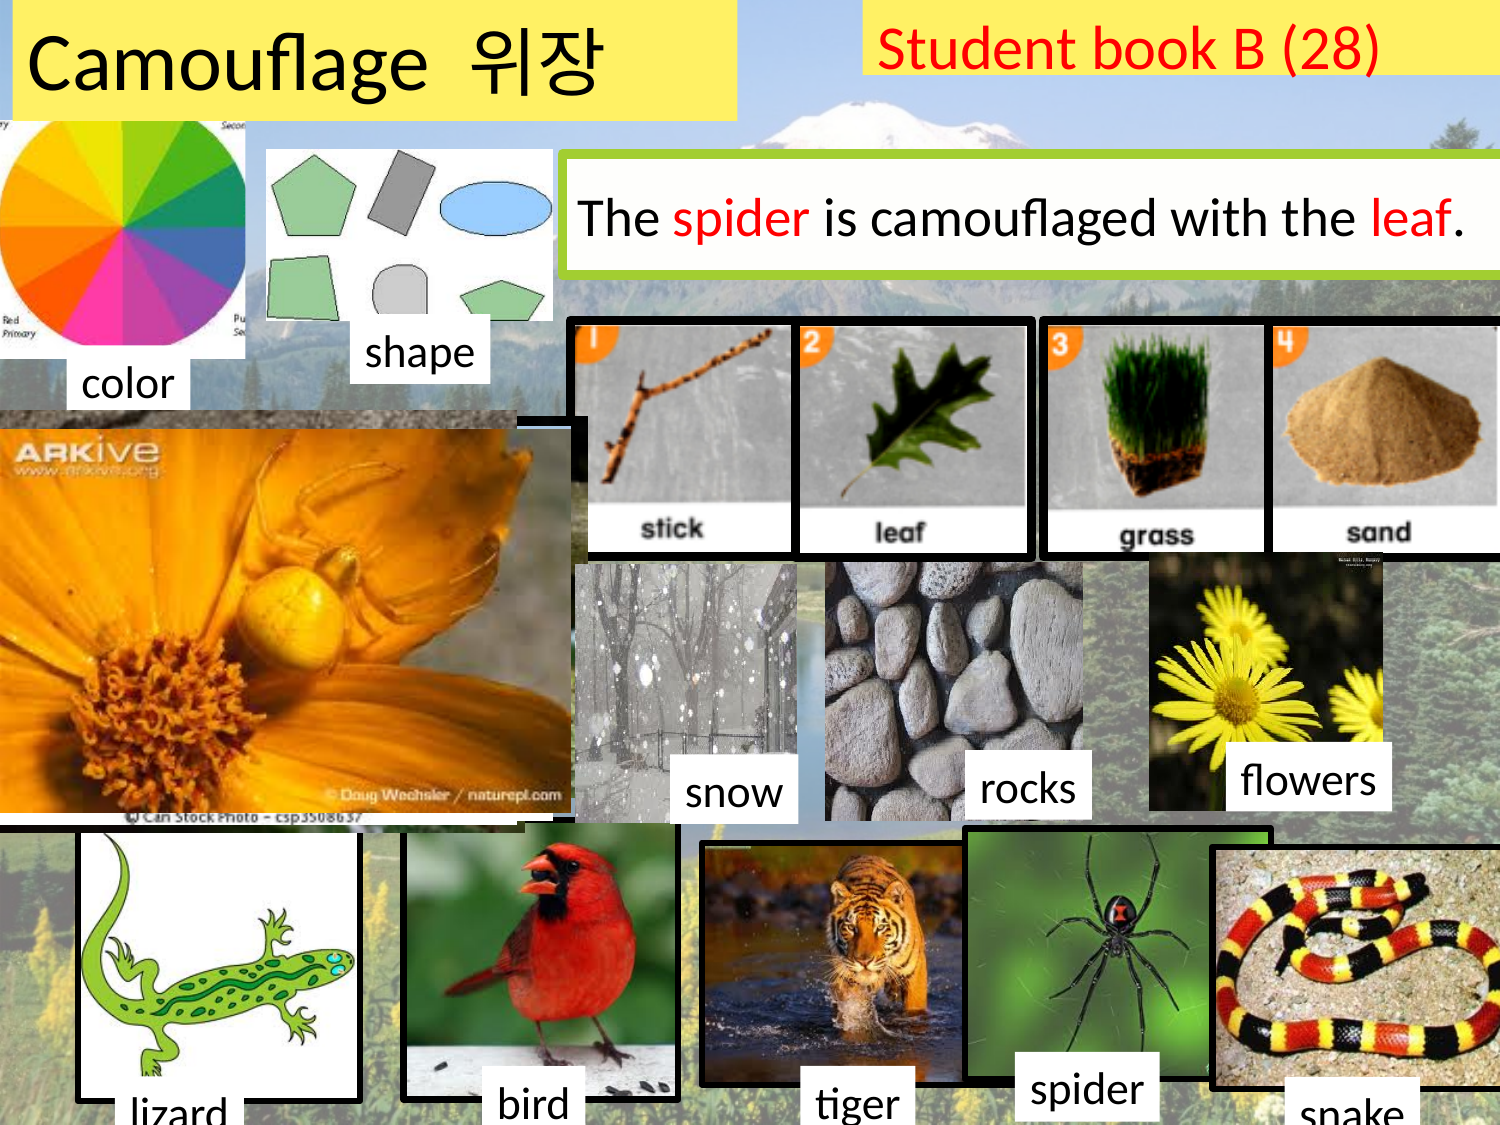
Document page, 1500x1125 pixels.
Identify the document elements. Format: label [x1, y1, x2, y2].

text_box [80, 841, 358, 1125]
text_box [406, 822, 676, 1125]
text_box [1215, 849, 1500, 1125]
text_box [574, 564, 801, 826]
picture [1015, 1113, 1215, 1125]
text_box [1149, 552, 1394, 813]
text_box [704, 845, 1015, 1125]
text_box [266, 149, 553, 385]
text_box [824, 561, 1093, 821]
picture [0, 0, 1500, 1125]
text_box [0, 120, 246, 408]
text_box [967, 831, 1268, 1113]
